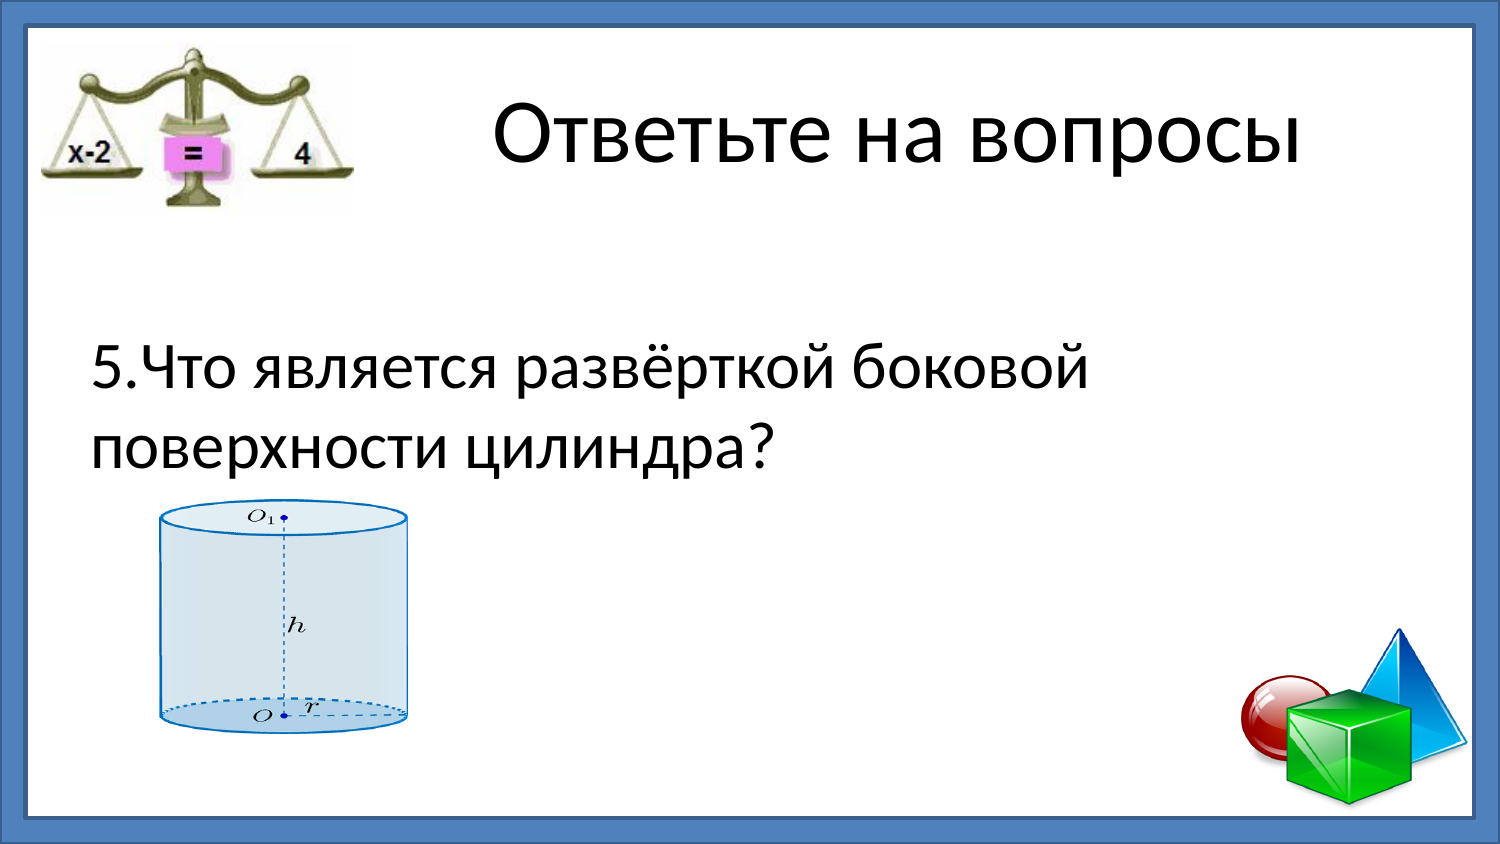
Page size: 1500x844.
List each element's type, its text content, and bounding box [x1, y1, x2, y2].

picture [159, 499, 408, 734]
picture [41, 43, 354, 215]
list 5.Что является развёрткой боковой поверхности цилиндра? [75, 221, 1425, 778]
picture [1234, 610, 1471, 817]
title Ответьте на вопросы [371, 55, 1425, 197]
